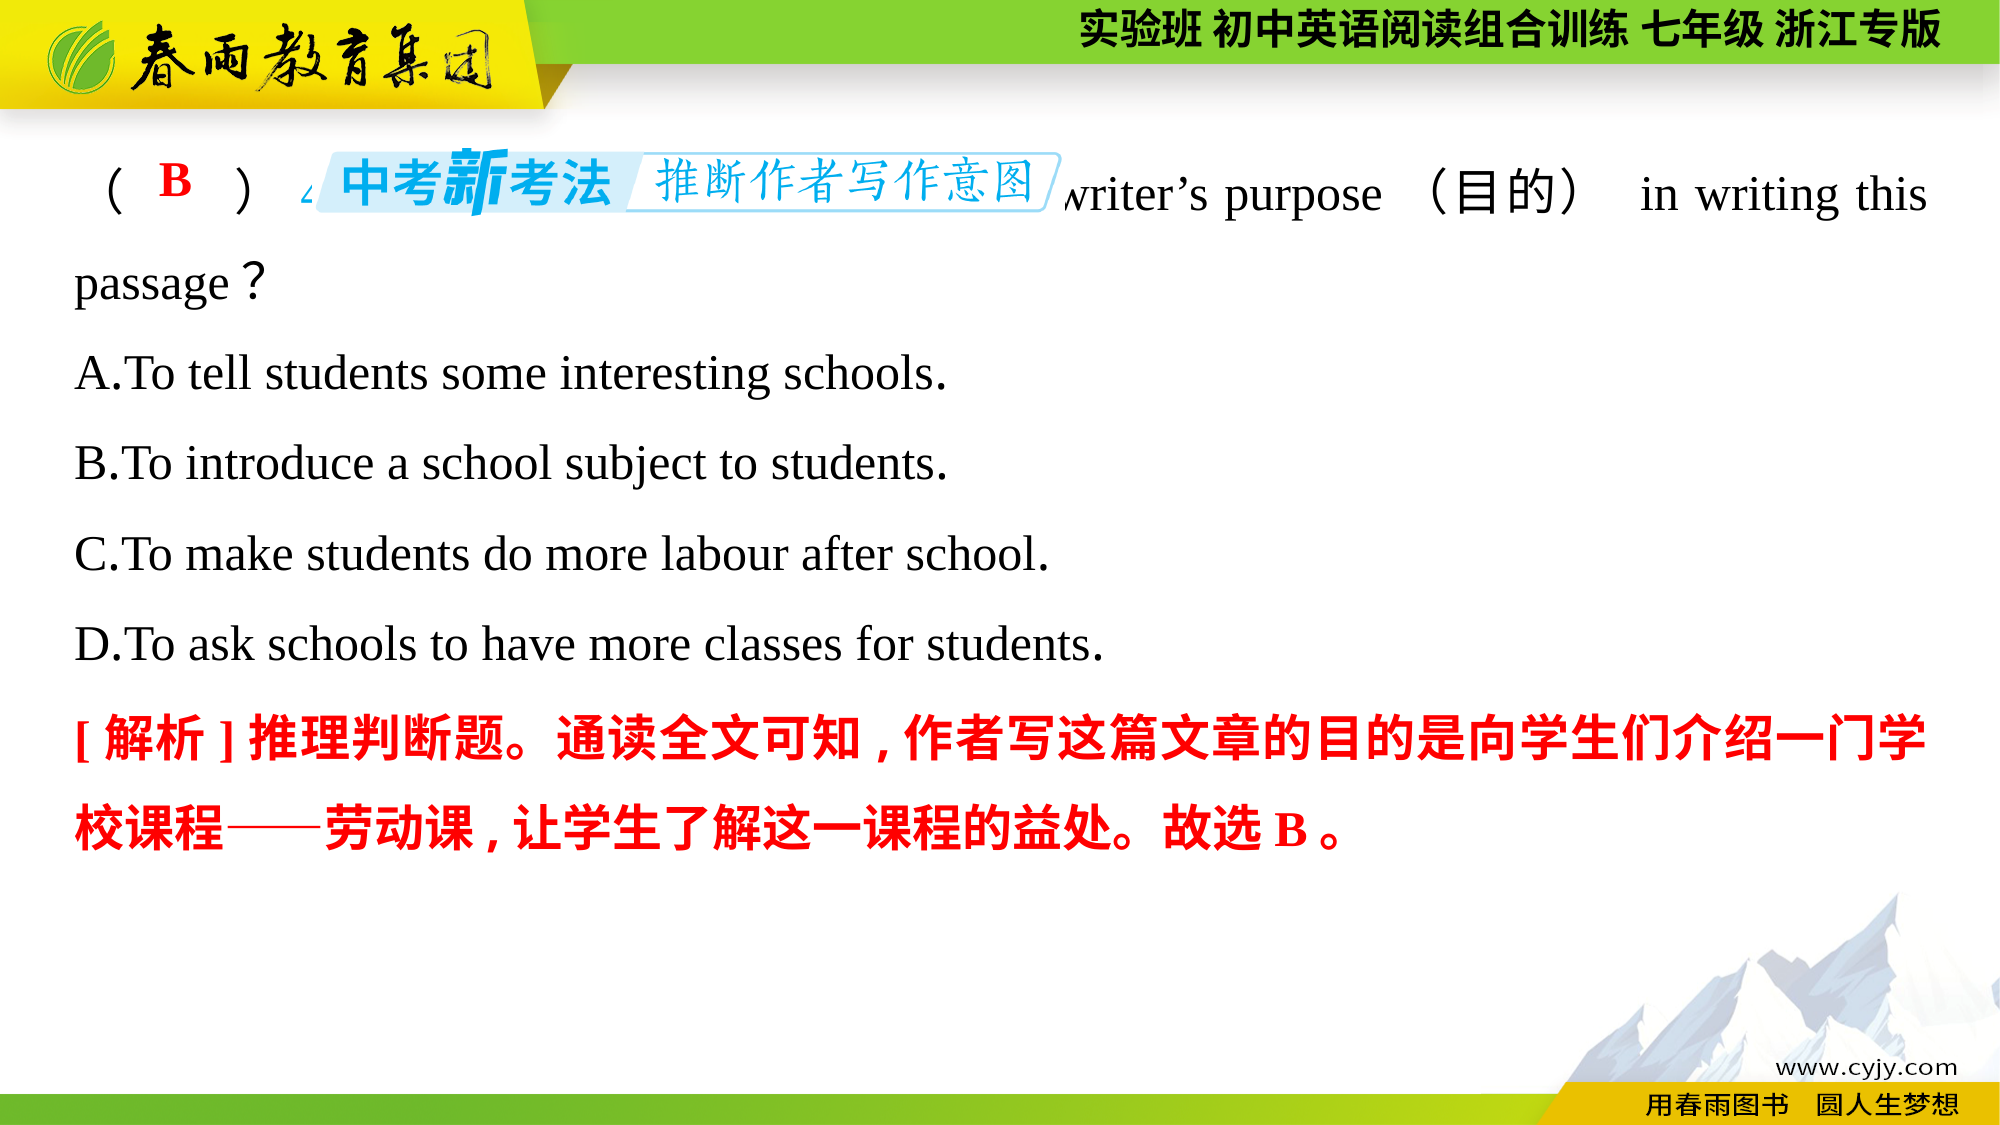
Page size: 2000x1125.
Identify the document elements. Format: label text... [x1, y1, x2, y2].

list （ ）4. What’s the writer’s purpose（目的） in writing this passage？ A.To tell students some interesting schools. B.To introduce a school subject to students. C.To make students do more labour after school. D.To ask schools to have more classes for students. [59, 122, 1944, 668]
text_box [解析]推理判断题。通读全文可知,作者写这篇文章的目的是向学生们介绍一门学校课程——劳动课,让学生了解这一课程的益处。故选B。 [59, 668, 1944, 864]
text_box B [144, 138, 208, 214]
picture [0, 0, 2000, 1125]
